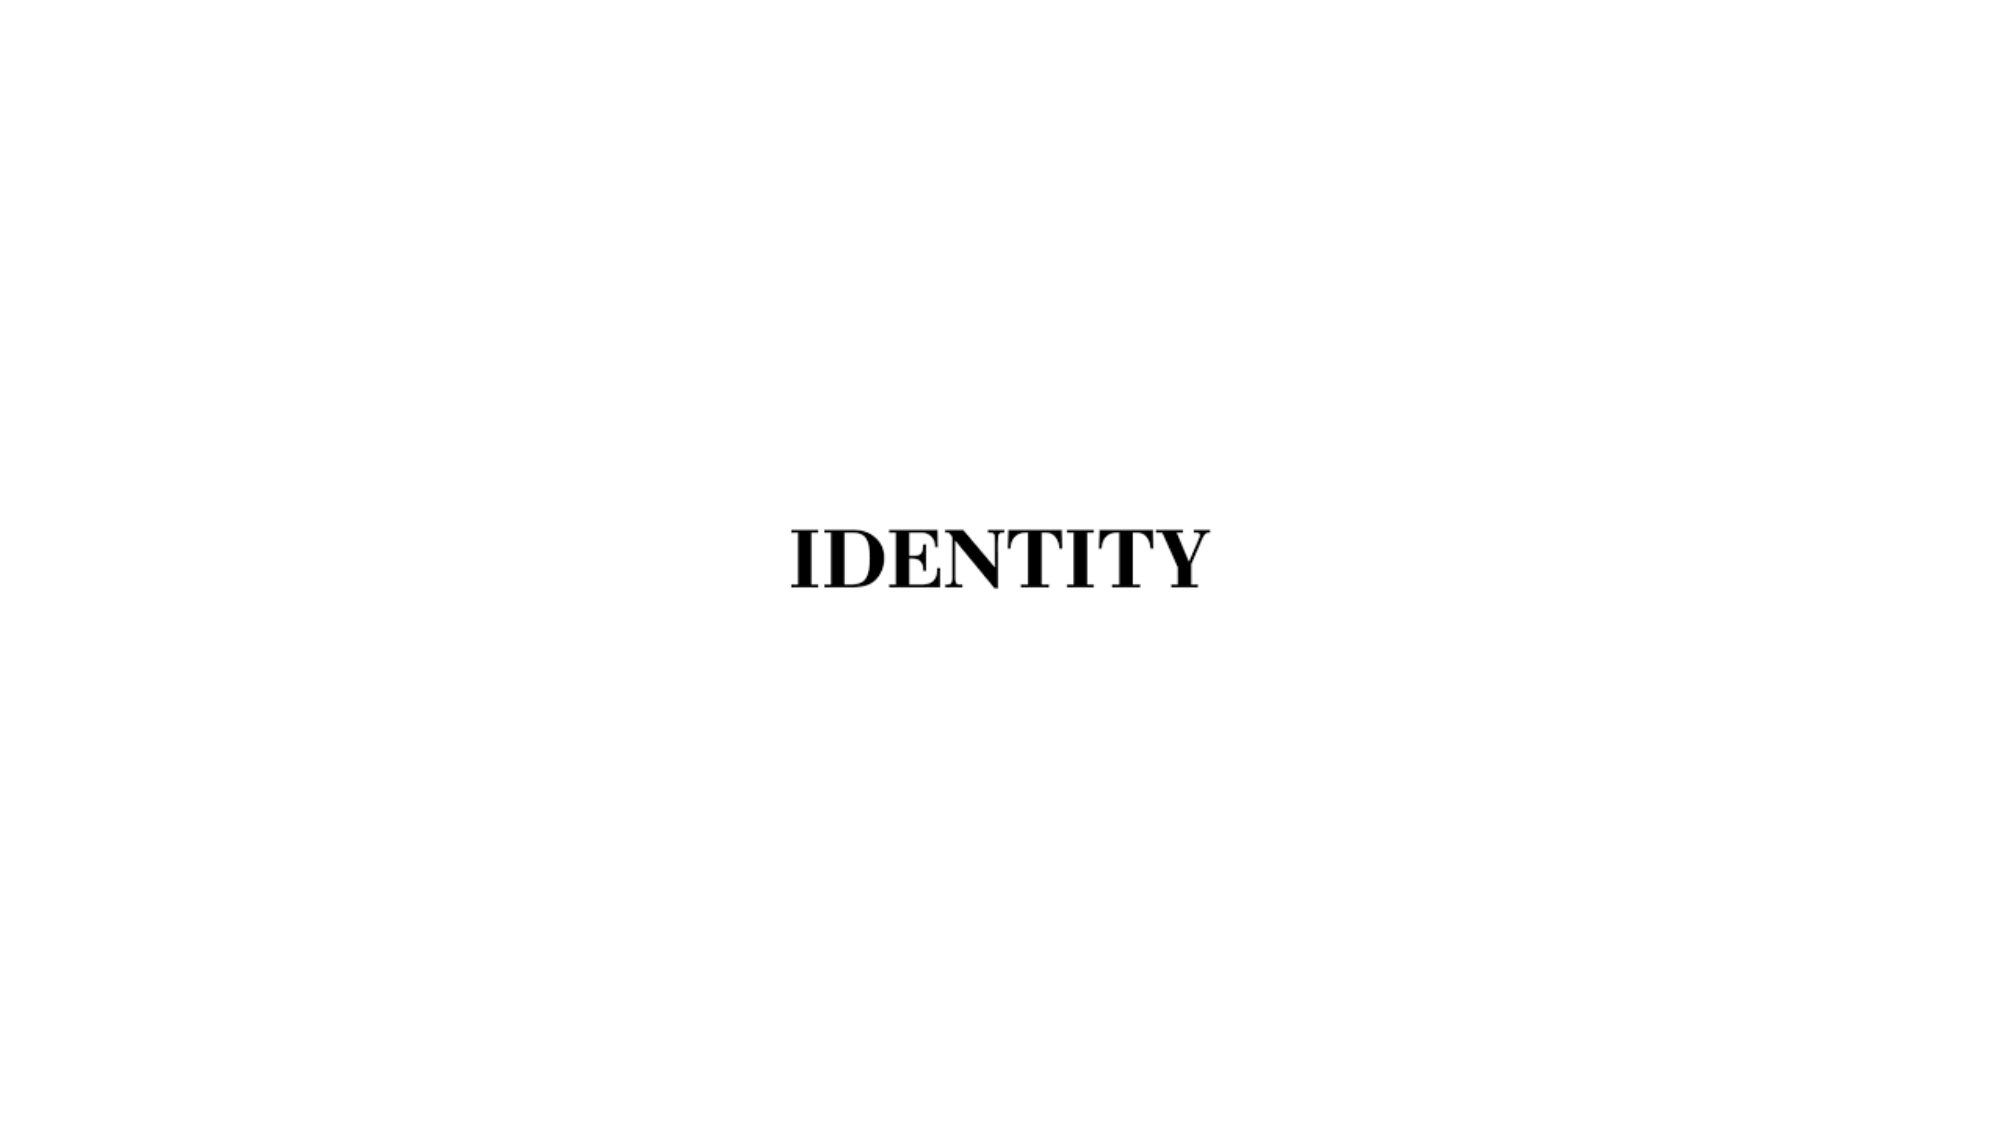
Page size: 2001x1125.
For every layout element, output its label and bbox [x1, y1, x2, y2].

picture [762, 432, 1238, 693]
